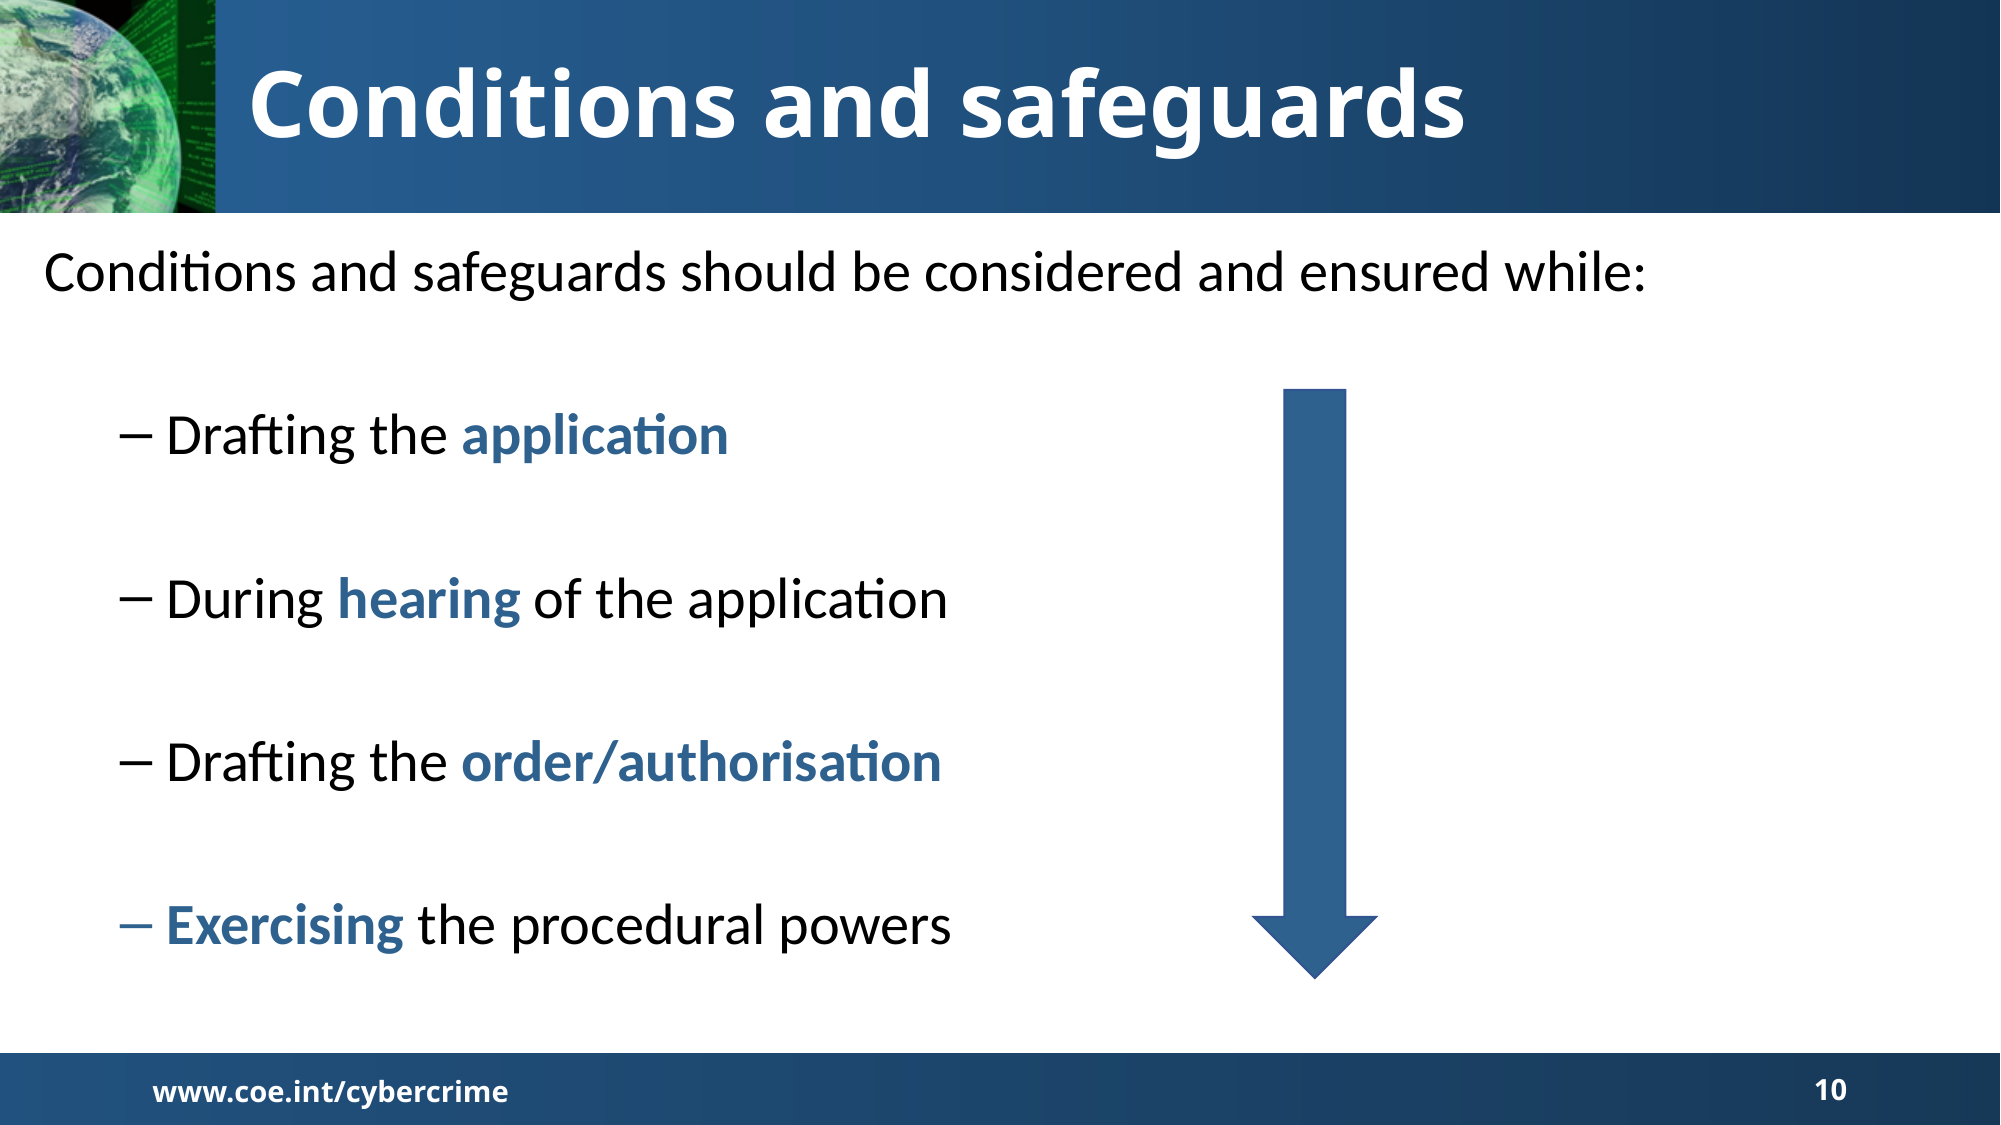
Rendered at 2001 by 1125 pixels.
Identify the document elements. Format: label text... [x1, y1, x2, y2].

text_box [1251, 388, 1379, 980]
slide_number www.coe.int/cybercrime [137, 1061, 588, 1121]
picture [0, 0, 2000, 213]
text_box Conditions and safeguards [232, 14, 1919, 203]
slide_number 10 [1412, 1061, 1863, 1121]
text_box Conditions and safeguards should be considered and ensured while: Drafting the application During hearing of the application Drafting the order/authorisation Exercising the procedural powers [29, 225, 1953, 1035]
